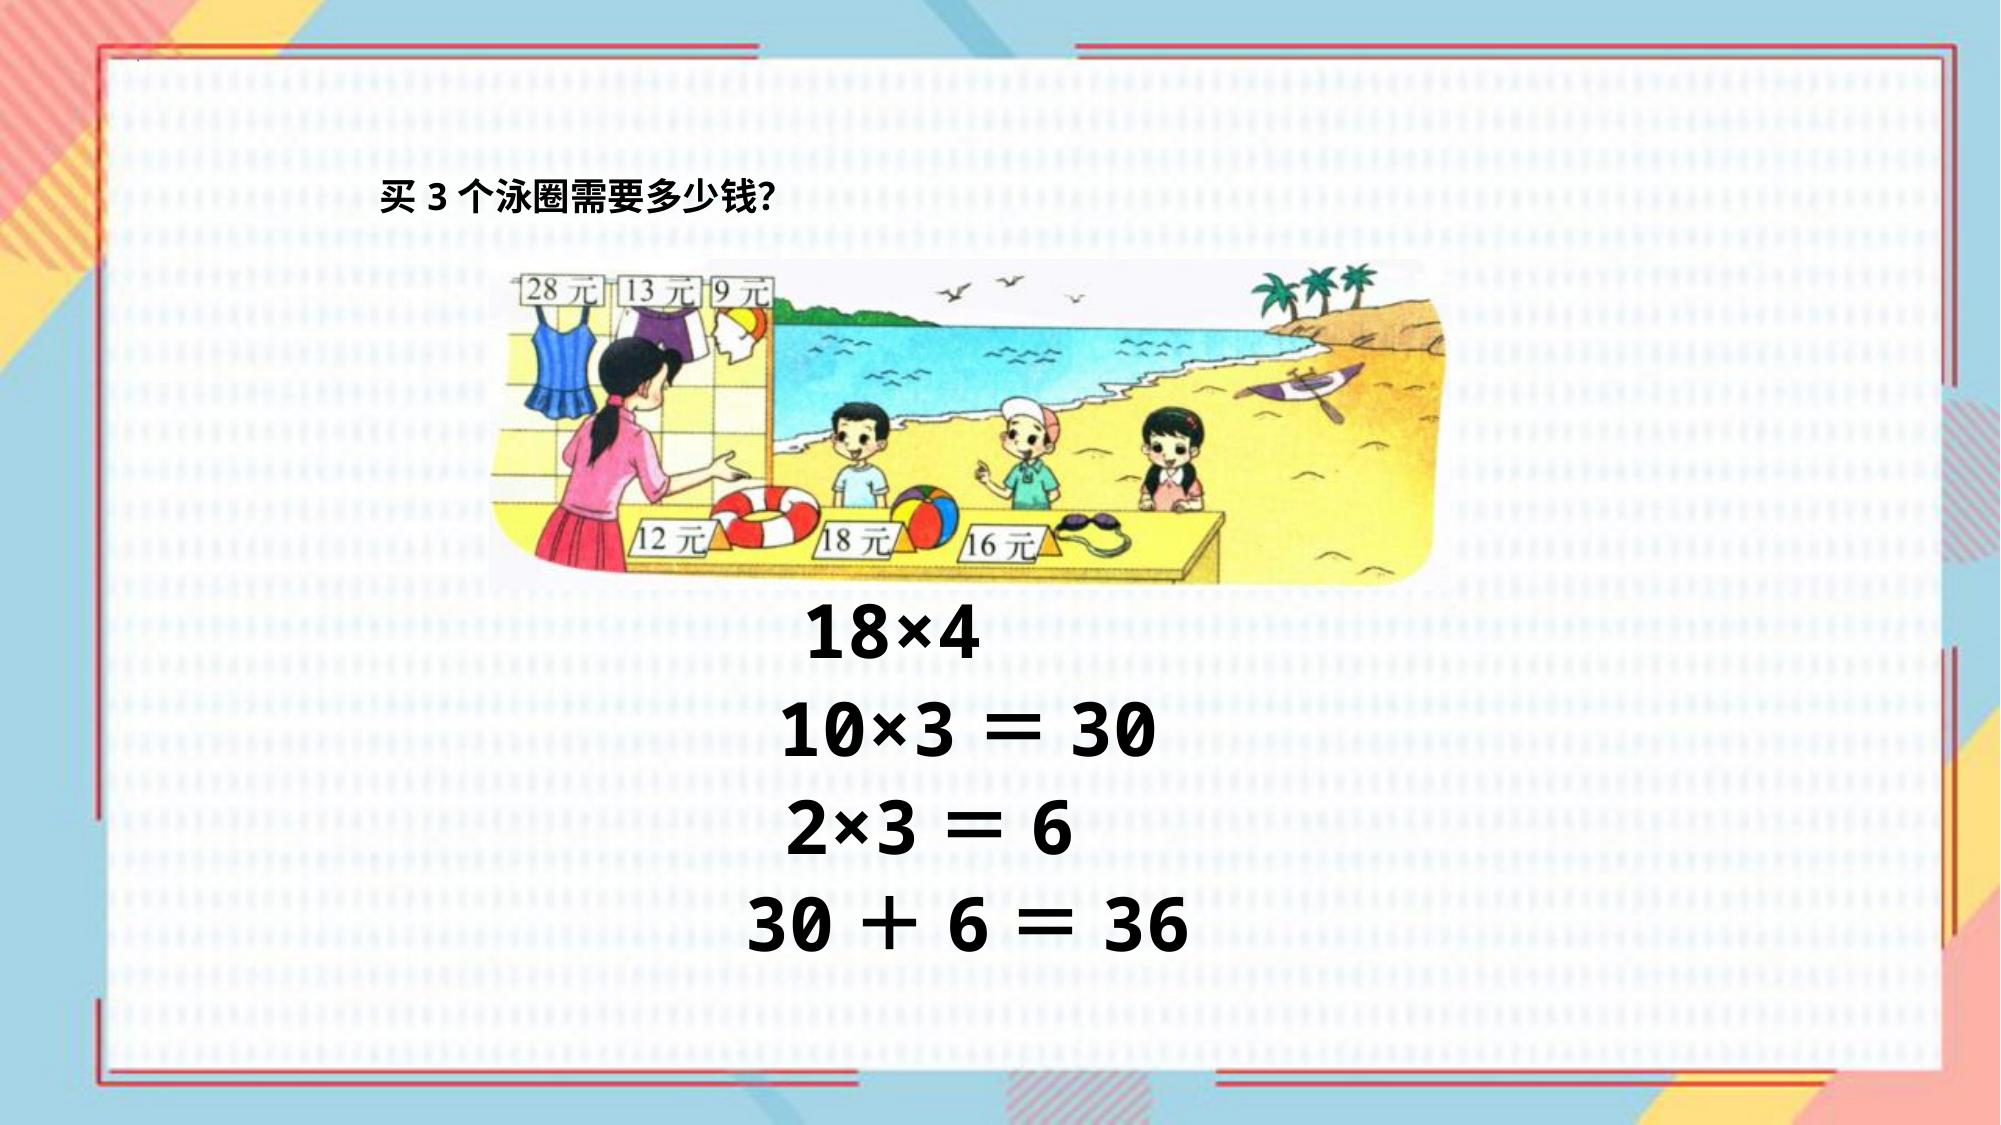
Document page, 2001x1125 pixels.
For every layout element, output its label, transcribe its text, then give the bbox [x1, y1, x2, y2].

text_box 2×3＝6 [770, 771, 1091, 869]
text_box 买3个泳圈需要多少钱？ [364, 165, 810, 226]
picture [0, 0, 2001, 1125]
text_box 18×4 [787, 590, 998, 673]
text_box 30＋6＝36 [730, 869, 1207, 975]
text_box 10×3＝30 [763, 673, 1174, 779]
